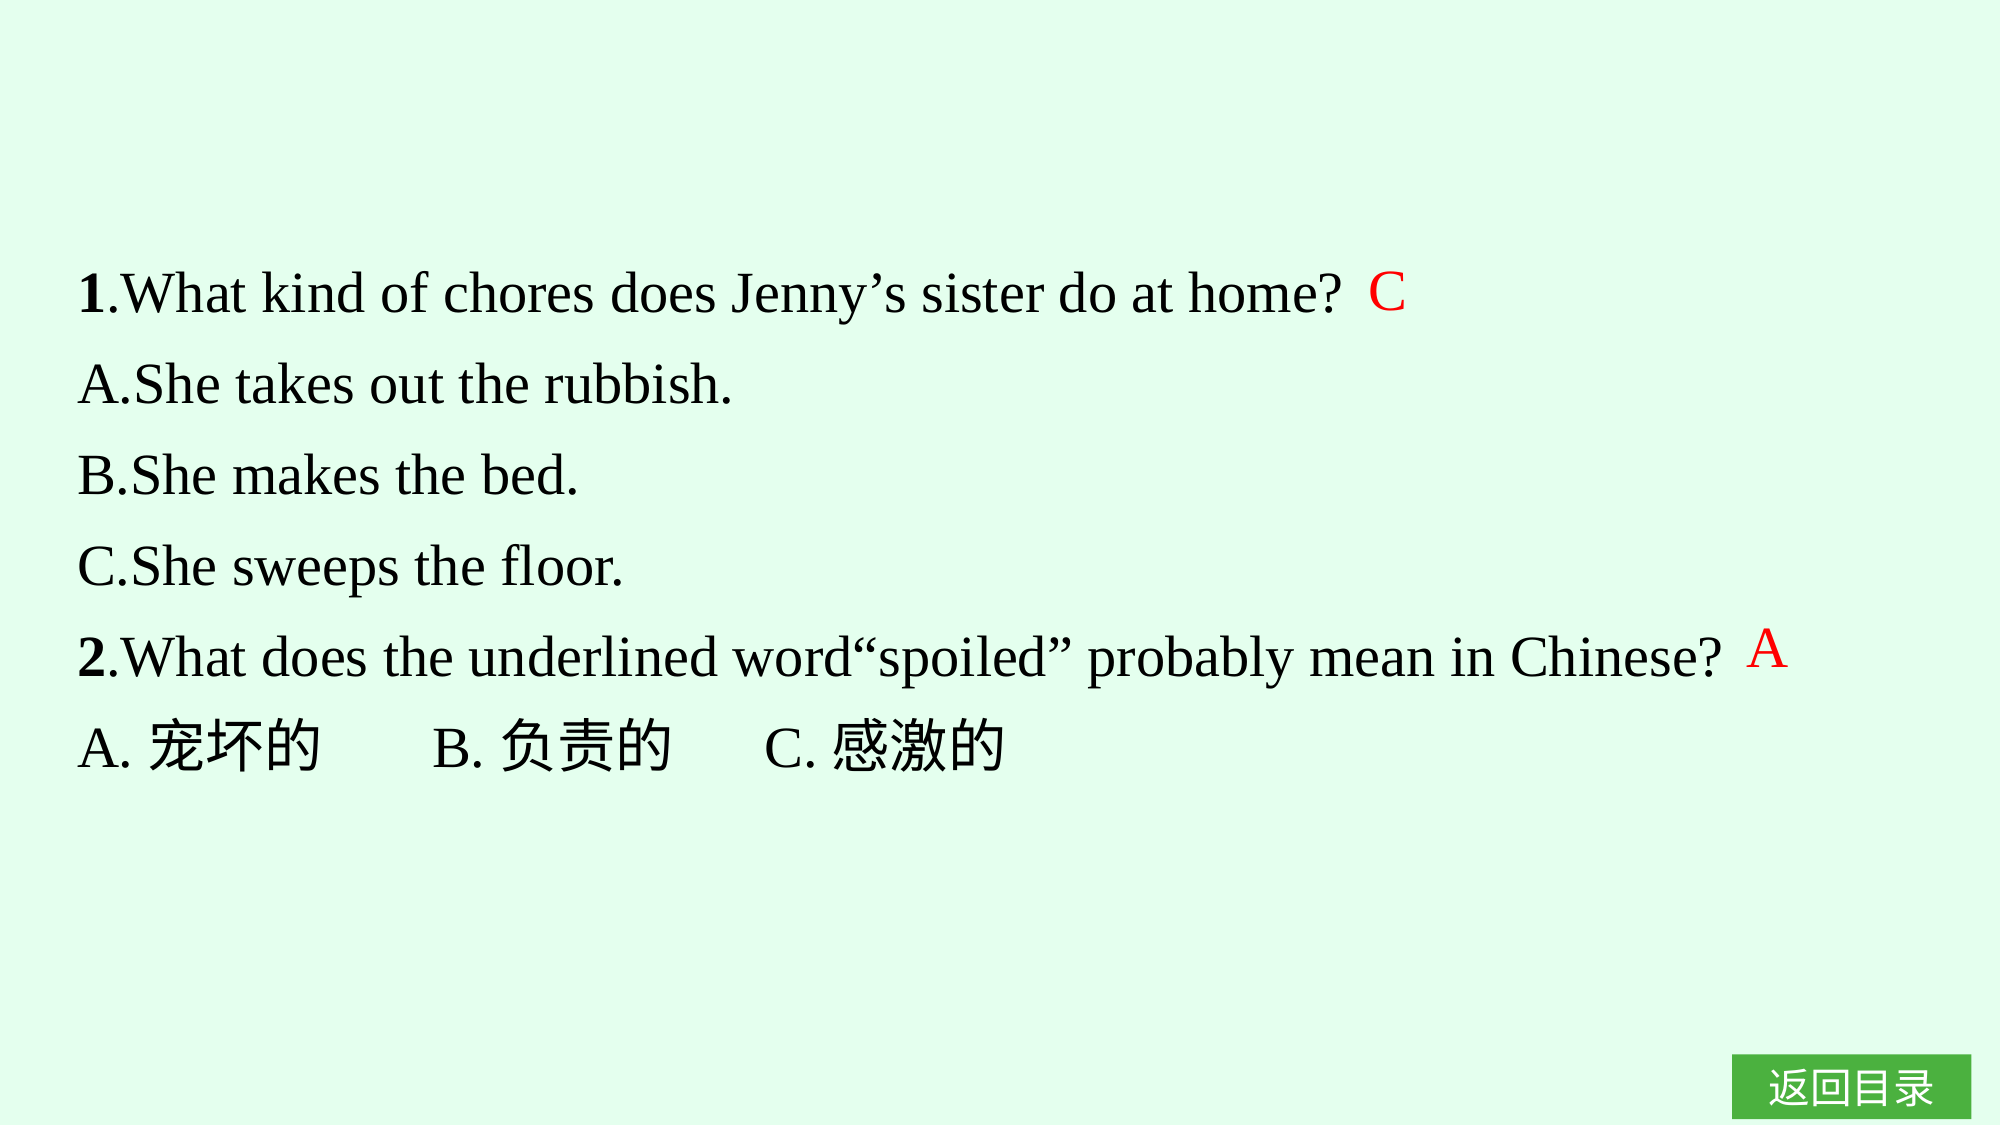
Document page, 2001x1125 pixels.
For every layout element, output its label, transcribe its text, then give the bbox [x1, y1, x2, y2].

text_box A [1731, 602, 1804, 687]
text_box 1.What kind of chores does Jenny’s sister do at home? A.She takes out the rubbish. B.She makes the bed. C.She sweeps the floor. 2.What does the underlined word“spoiled” probably mean in Chinese? A.宠坏的 B.负责的 C.感激的 [62, 225, 1938, 787]
text_box C [1354, 244, 1423, 330]
